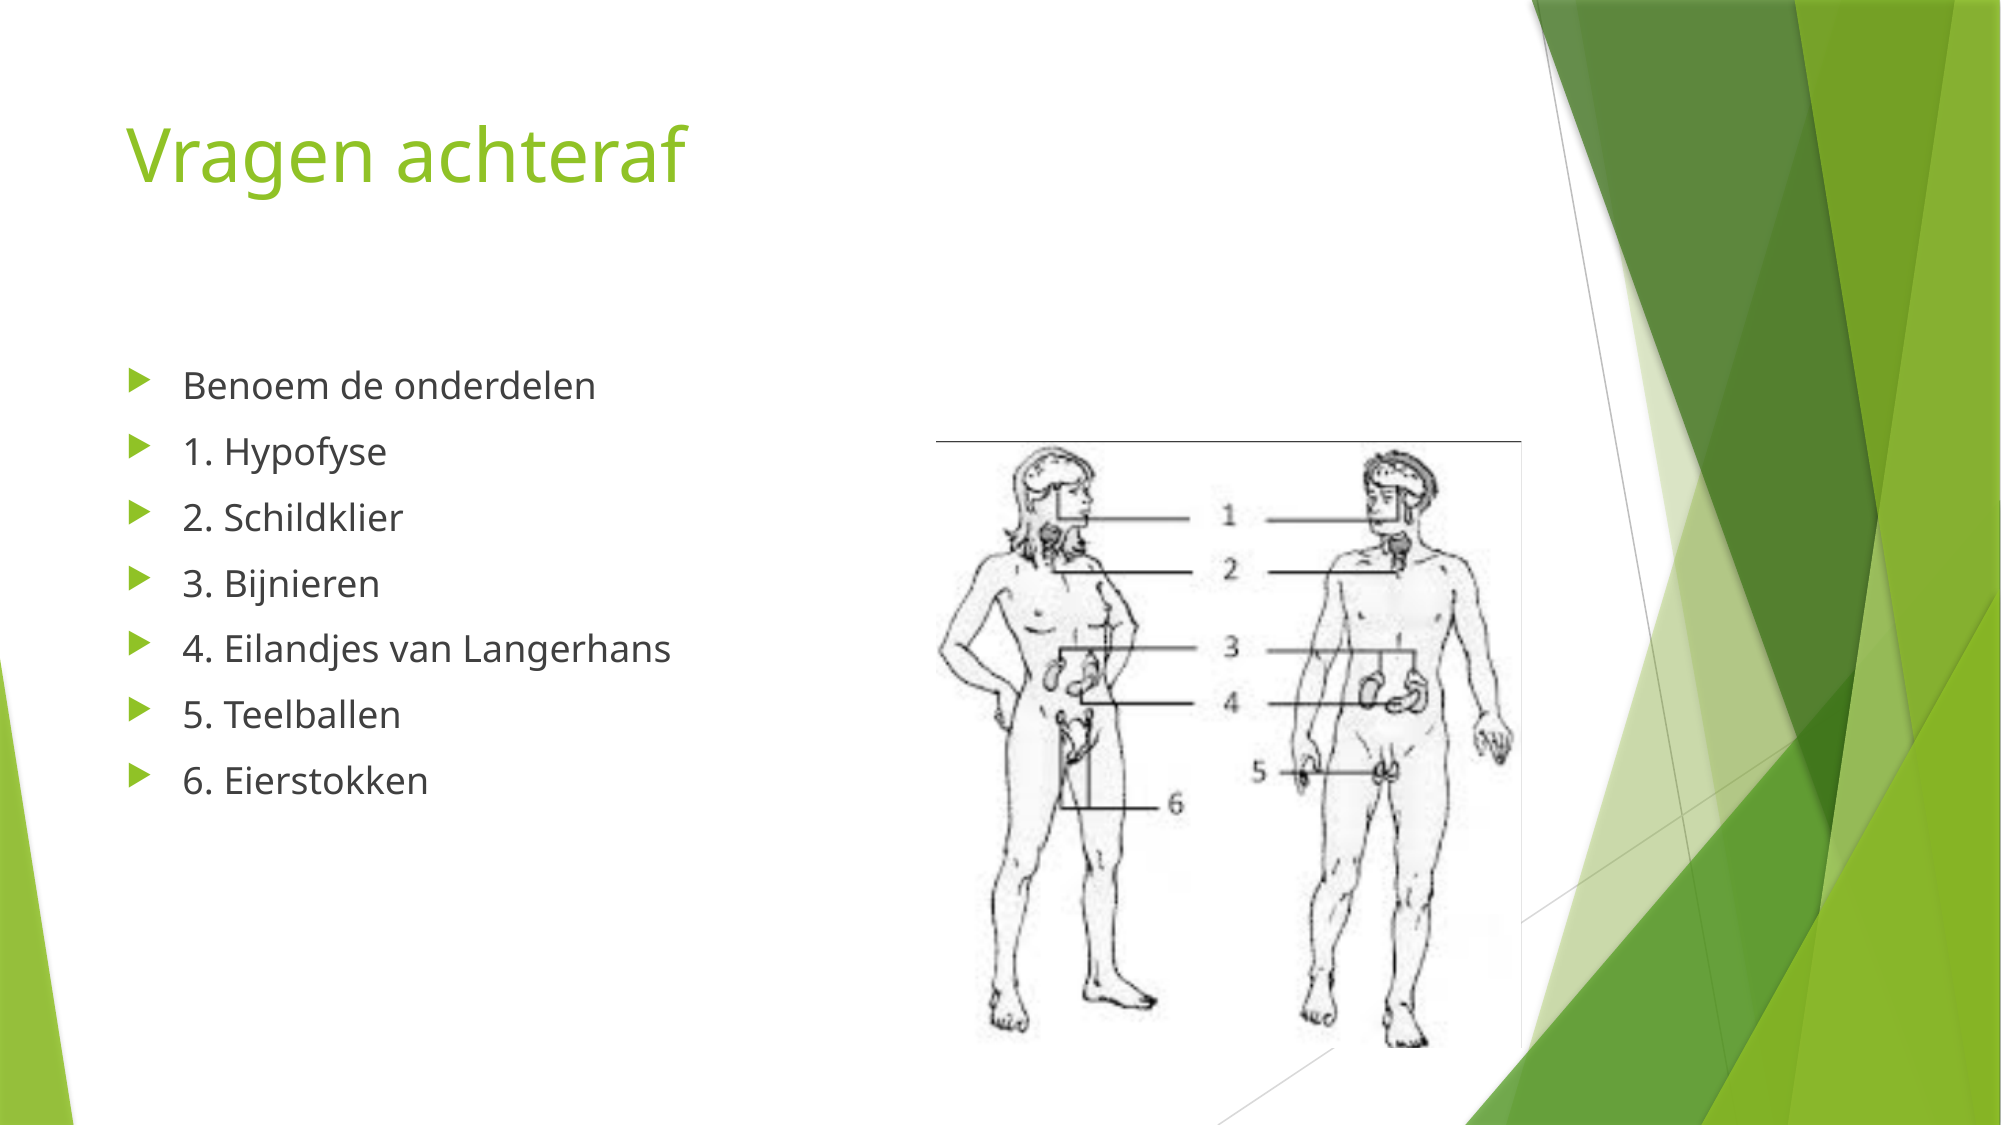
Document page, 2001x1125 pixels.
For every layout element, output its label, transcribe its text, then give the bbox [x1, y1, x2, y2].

picture [935, 441, 1522, 1049]
list Benoem de onderdelen 1. Hypofyse 2. Schildklier 3. Bijnieren 4. Eilandjes van Langerhans 5. Teelballen 6. Eierstokken [111, 354, 1522, 992]
title Vragen achteraf [111, 99, 1522, 317]
